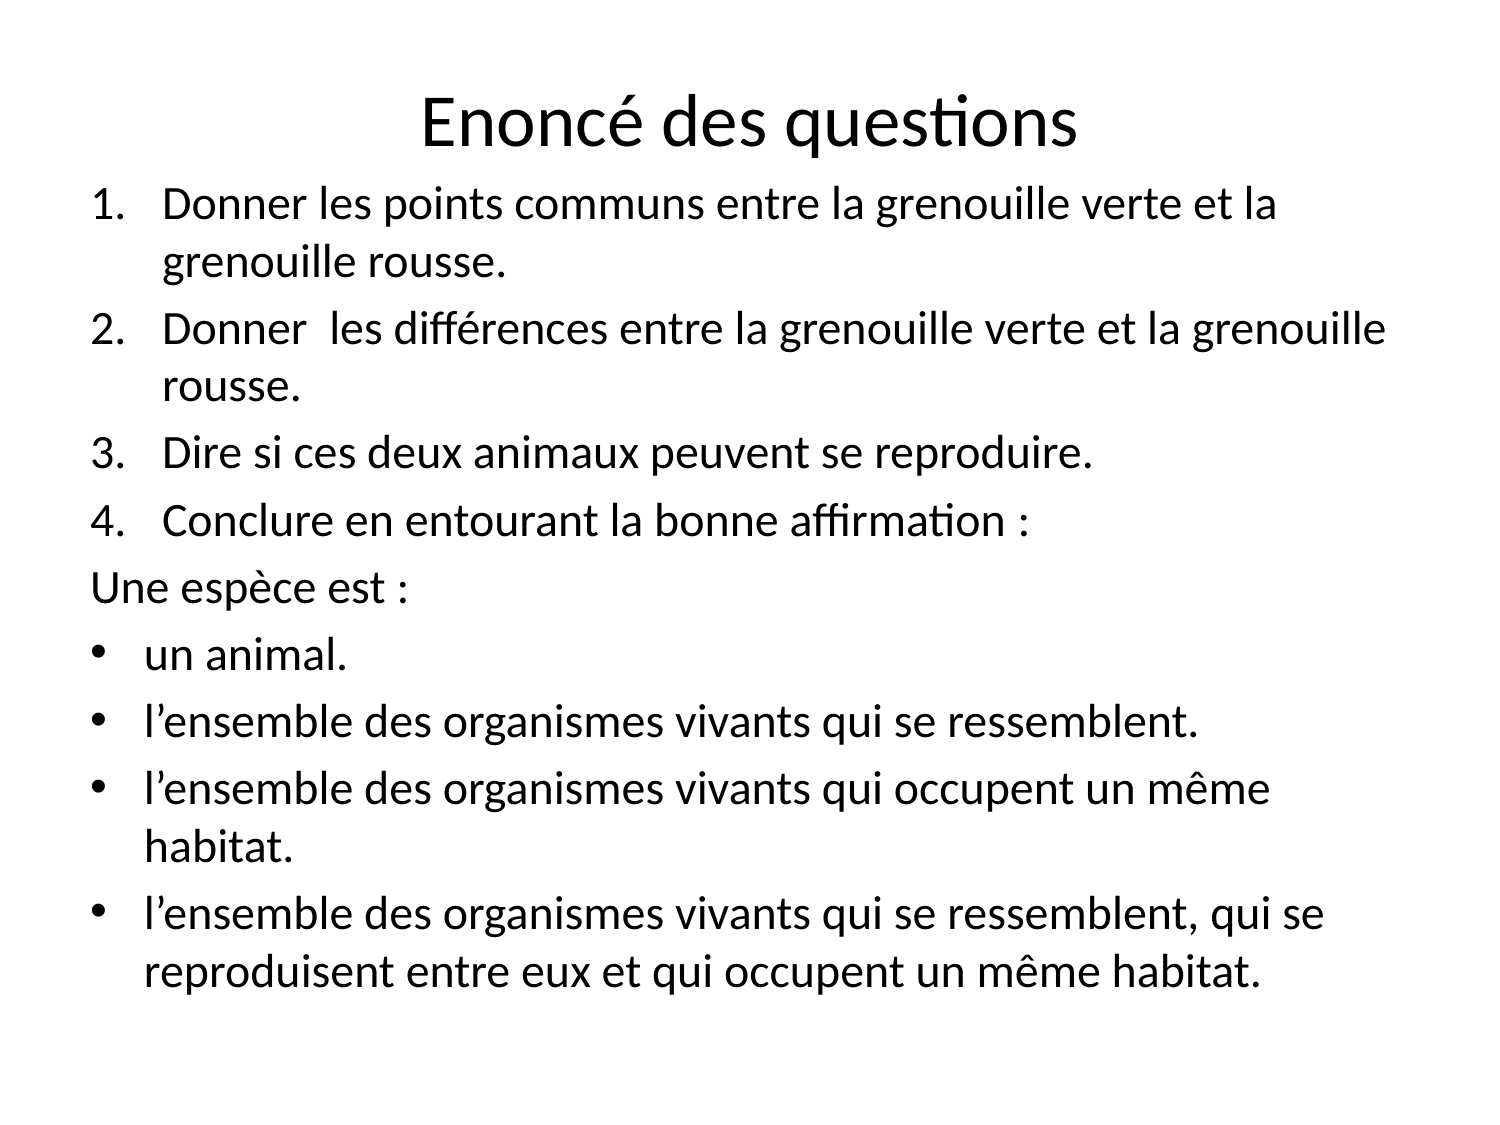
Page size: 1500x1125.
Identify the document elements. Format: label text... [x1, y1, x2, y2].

list Donner les points communs entre la grenouille verte et la grenouille rousse. Donner les différences entre la grenouille verte et la grenouille rousse. Dire si ces deux animaux peuvent se reproduire. Conclure en entourant la bonne affirmation : Une espèce est : un animal. l’ensemble des organismes vivants qui se ressemblent. l’ensemble des organismes vivants qui occupent un même habitat. l’ensemble des organismes vivants qui se ressemblent, qui se reproduisent entre eux et qui occupent un même habitat. [75, 164, 1425, 1005]
title Enoncé des questions [75, 45, 1425, 164]
